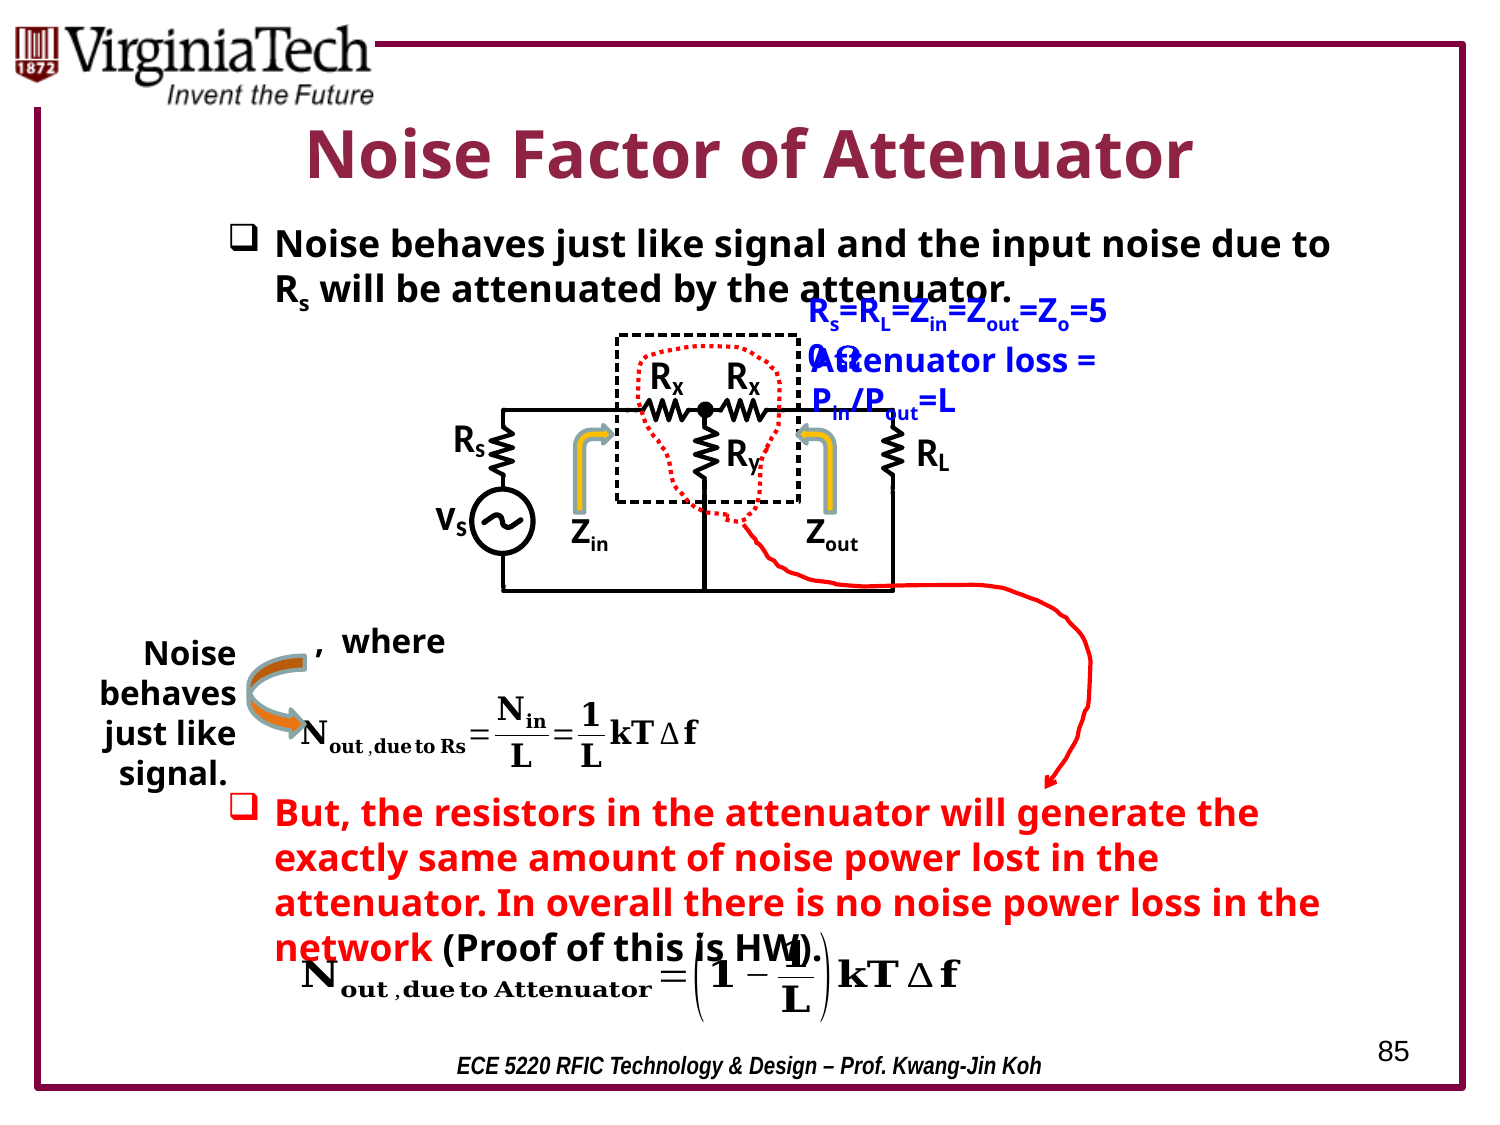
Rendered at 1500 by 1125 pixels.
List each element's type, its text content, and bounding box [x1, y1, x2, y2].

title Noise Factor of Attenuator [75, 104, 1425, 213]
picture [15, 24, 375, 107]
slide_number 85 [1074, 1024, 1425, 1103]
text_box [412, 324, 973, 600]
text_box Noise behaves just like signal. [62, 624, 252, 800]
text_box Noise behaves just like signal and the input noise due to Rs will be attenuated by the attenuator. [212, 212, 1375, 324]
text_box [252, 653, 307, 740]
text_box But, the resistors in the attenuator will generate the exactly same amount of noise power lost in the attenuator. In overall there is no noise power loss in the network (Proof of this is HW). [212, 781, 1375, 977]
text_box Attenuator loss = Pin/Pout=L [976, 331, 1213, 432]
text_box Rs=RL=Zin=Zout=Zo=50 W [792, 281, 1131, 331]
text_box [838, 582, 1093, 790]
